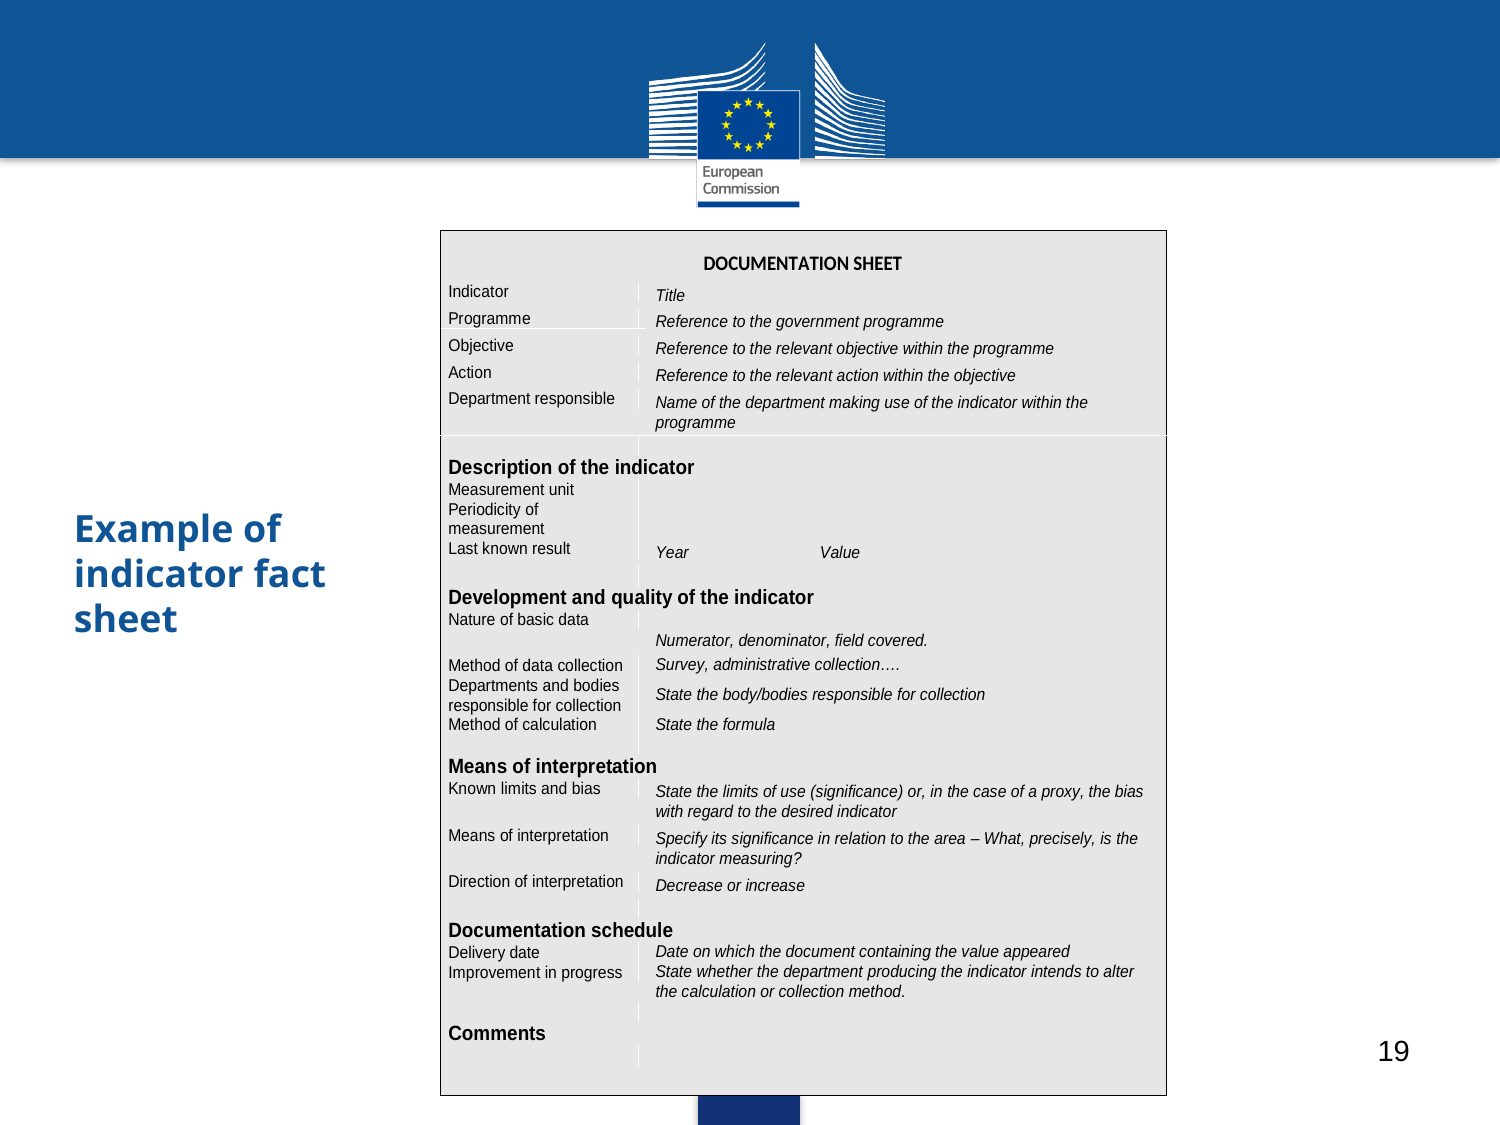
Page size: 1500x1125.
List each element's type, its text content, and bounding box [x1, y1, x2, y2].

picture [430, 229, 1176, 1120]
picture [649, 42, 885, 208]
title Example of indicator fact sheet [0, 18, 373, 1125]
slide_number 19 [1180, 1024, 1426, 1103]
